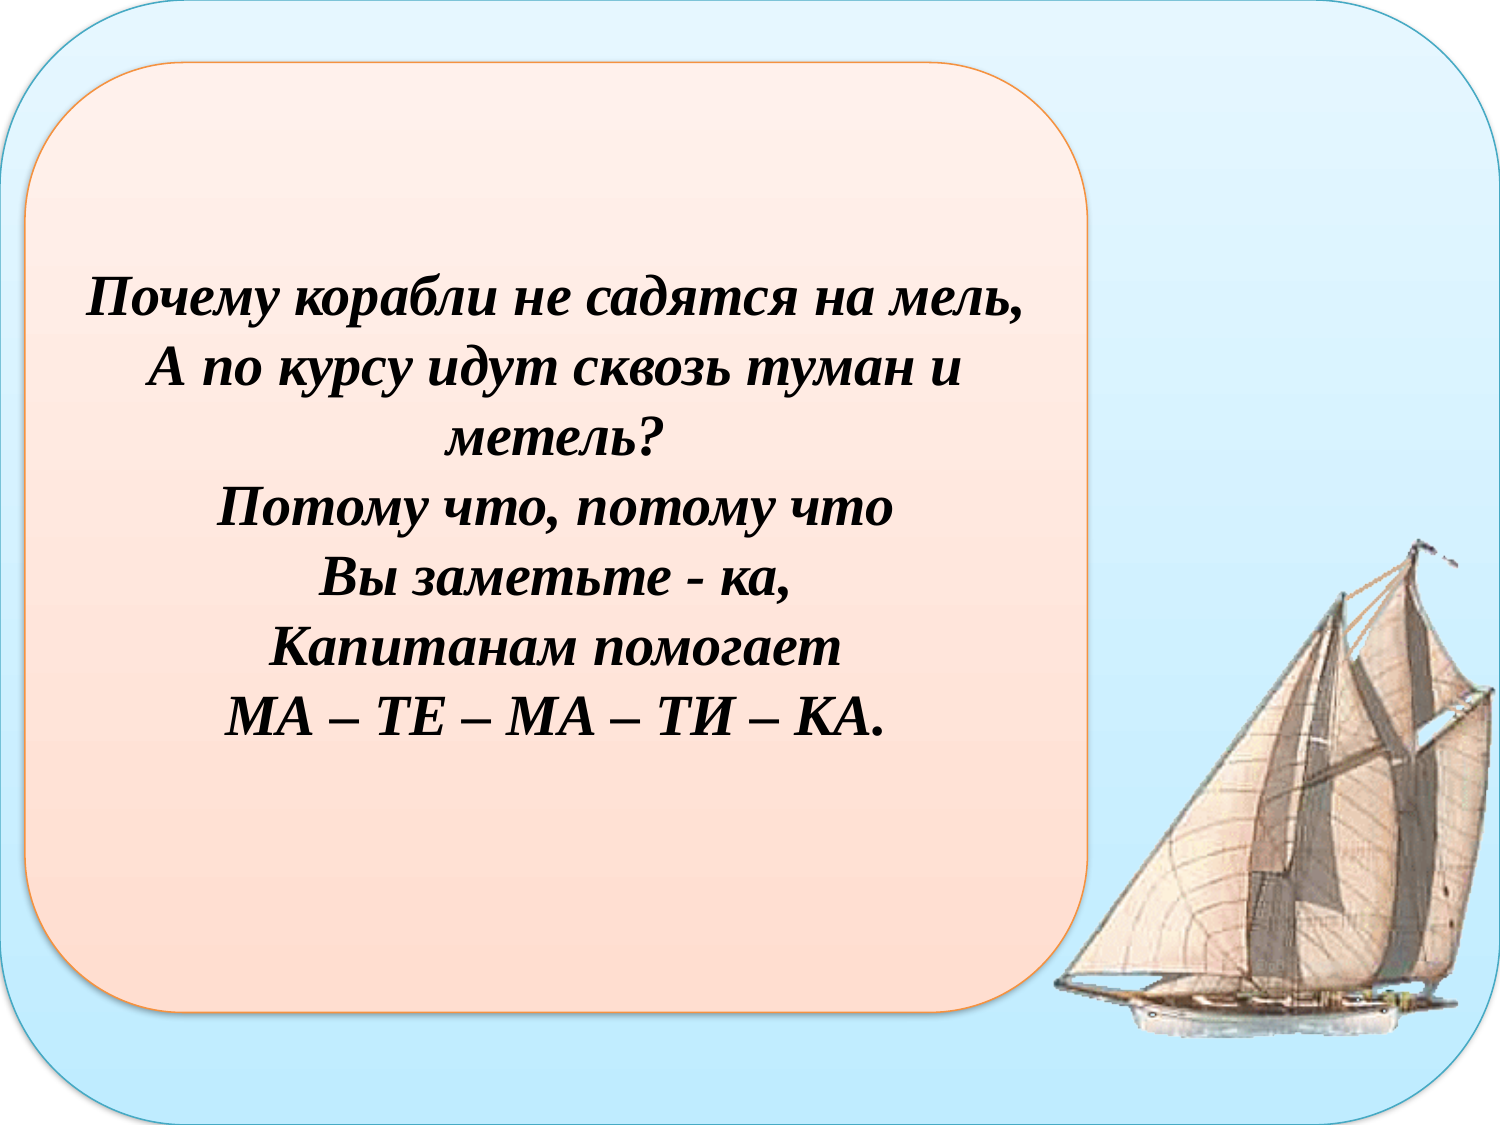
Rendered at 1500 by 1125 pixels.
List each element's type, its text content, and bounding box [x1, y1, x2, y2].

text_box Почему корабли не садятся на мель, А по курсу идут сквозь туман и метель? Потому что, потому что Вы заметьте - ка, Капитанам помогает МА – ТЕ – МА – ТИ – КА. [24, 61, 1089, 1014]
text_box [0, 0, 1500, 1125]
picture [1049, 537, 1500, 1050]
